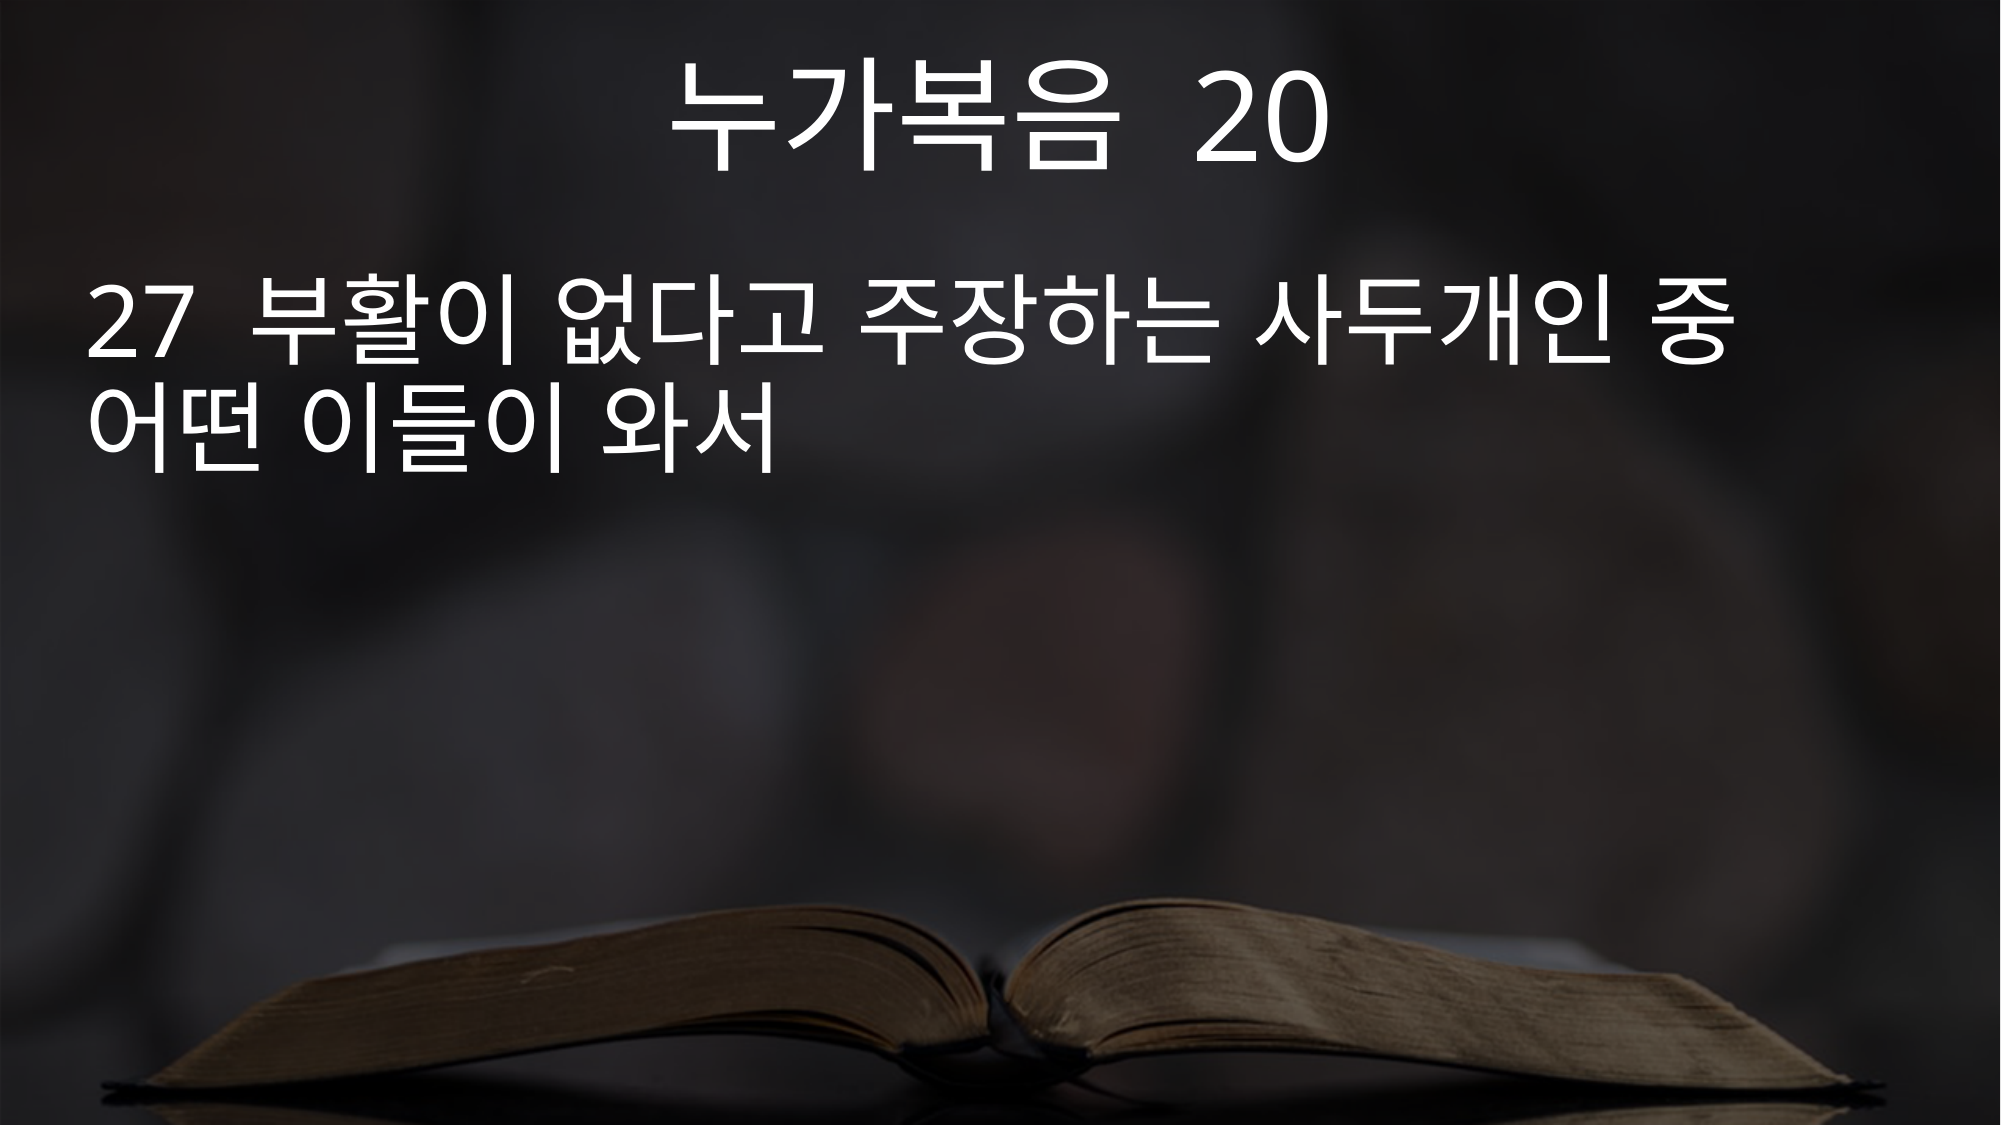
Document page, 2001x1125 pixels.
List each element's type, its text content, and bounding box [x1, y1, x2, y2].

list 27 부활이 없다고 주장하는 사두개인 중 어떤 이들이 와서 [69, 263, 1953, 423]
picture [0, 0, 2001, 1125]
footer 누가복음 20 [0, 32, 2000, 192]
